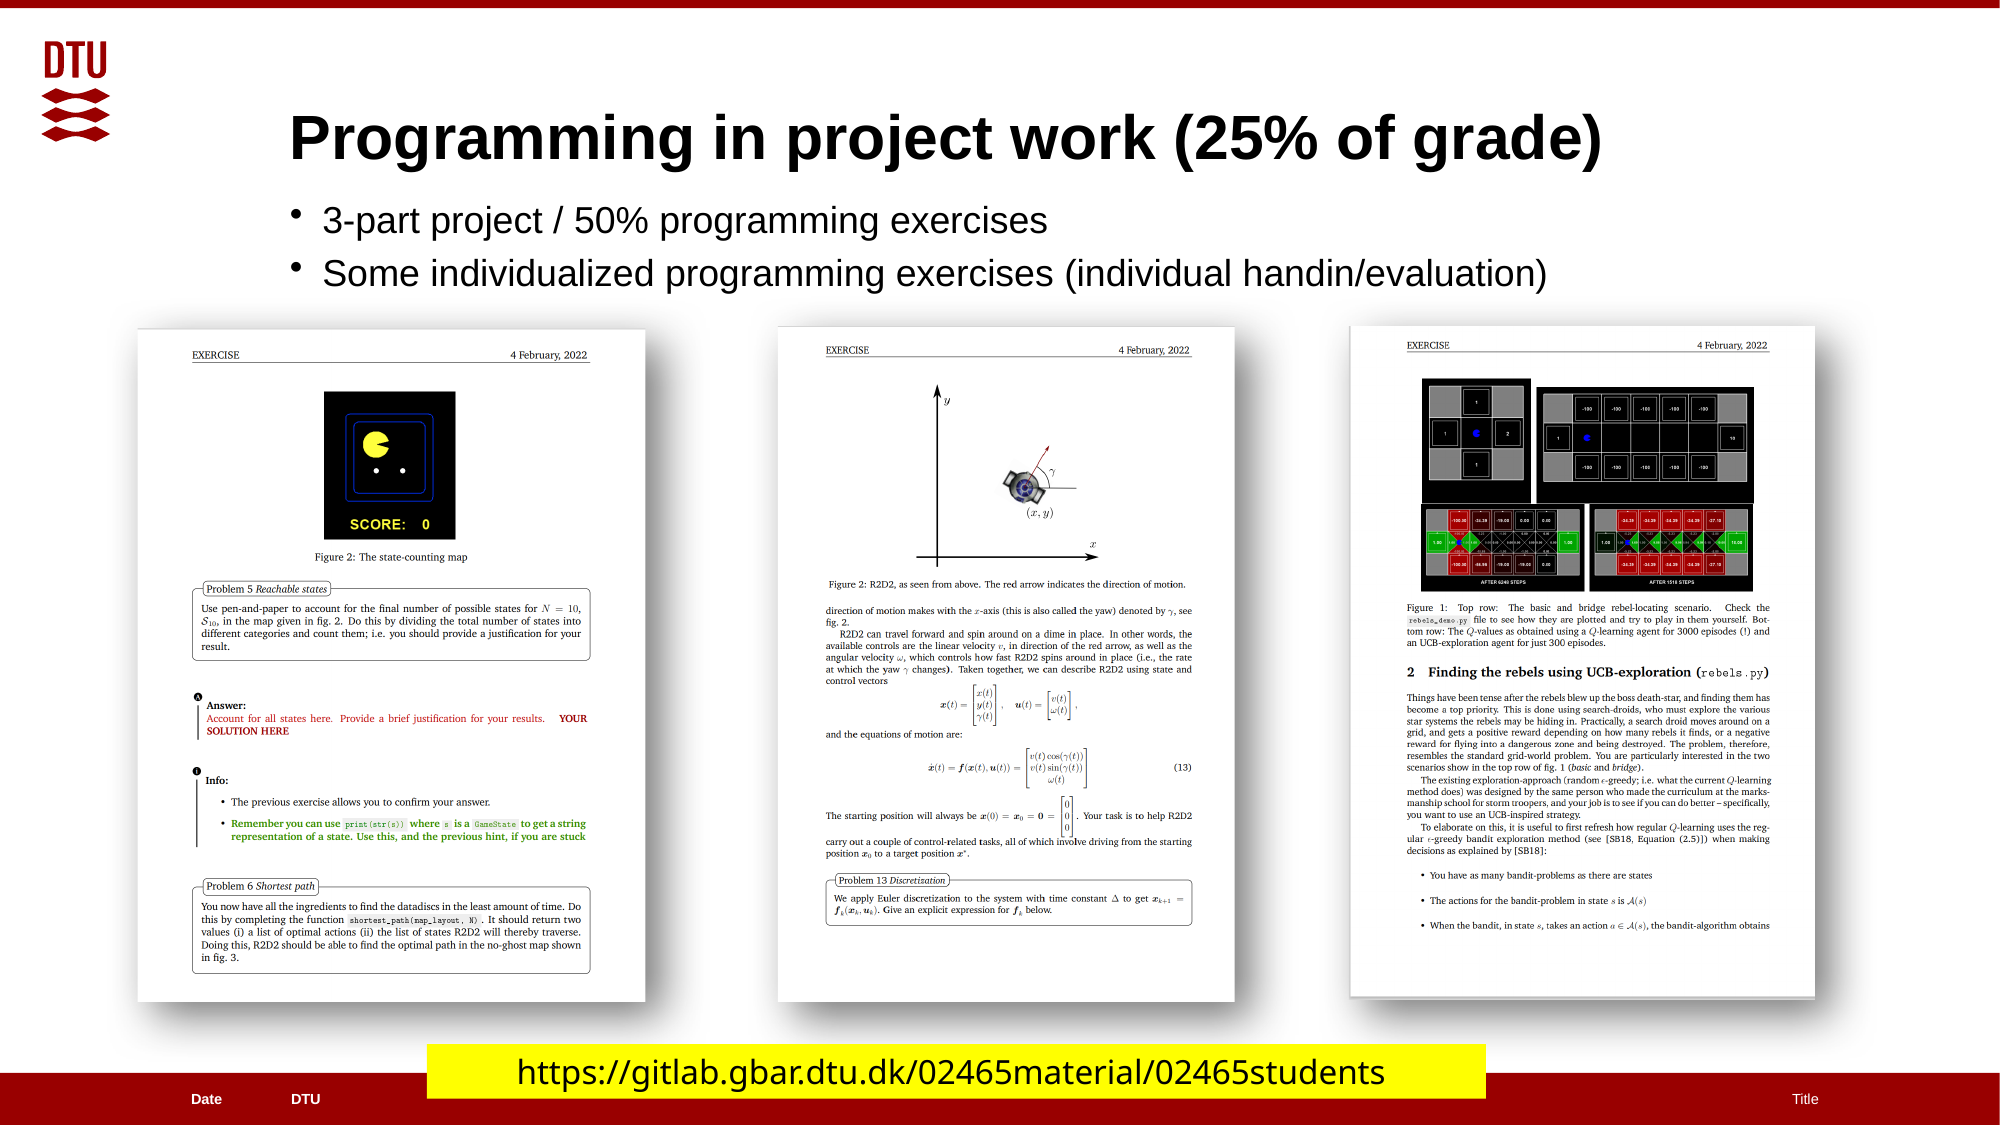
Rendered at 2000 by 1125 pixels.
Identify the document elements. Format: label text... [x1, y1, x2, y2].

title Programming in project work (25% of grade) [289, 13, 1818, 173]
text_box https://gitlab.gbar.dtu.dk/02465material/02465students [426, 1044, 1486, 1099]
picture [777, 326, 1235, 1003]
picture [137, 328, 646, 1003]
list 3-part project / 50% programming exercises Some individualized programming exercises (individual handin/evaluation) [289, 196, 1818, 646]
picture [1348, 326, 1816, 1000]
